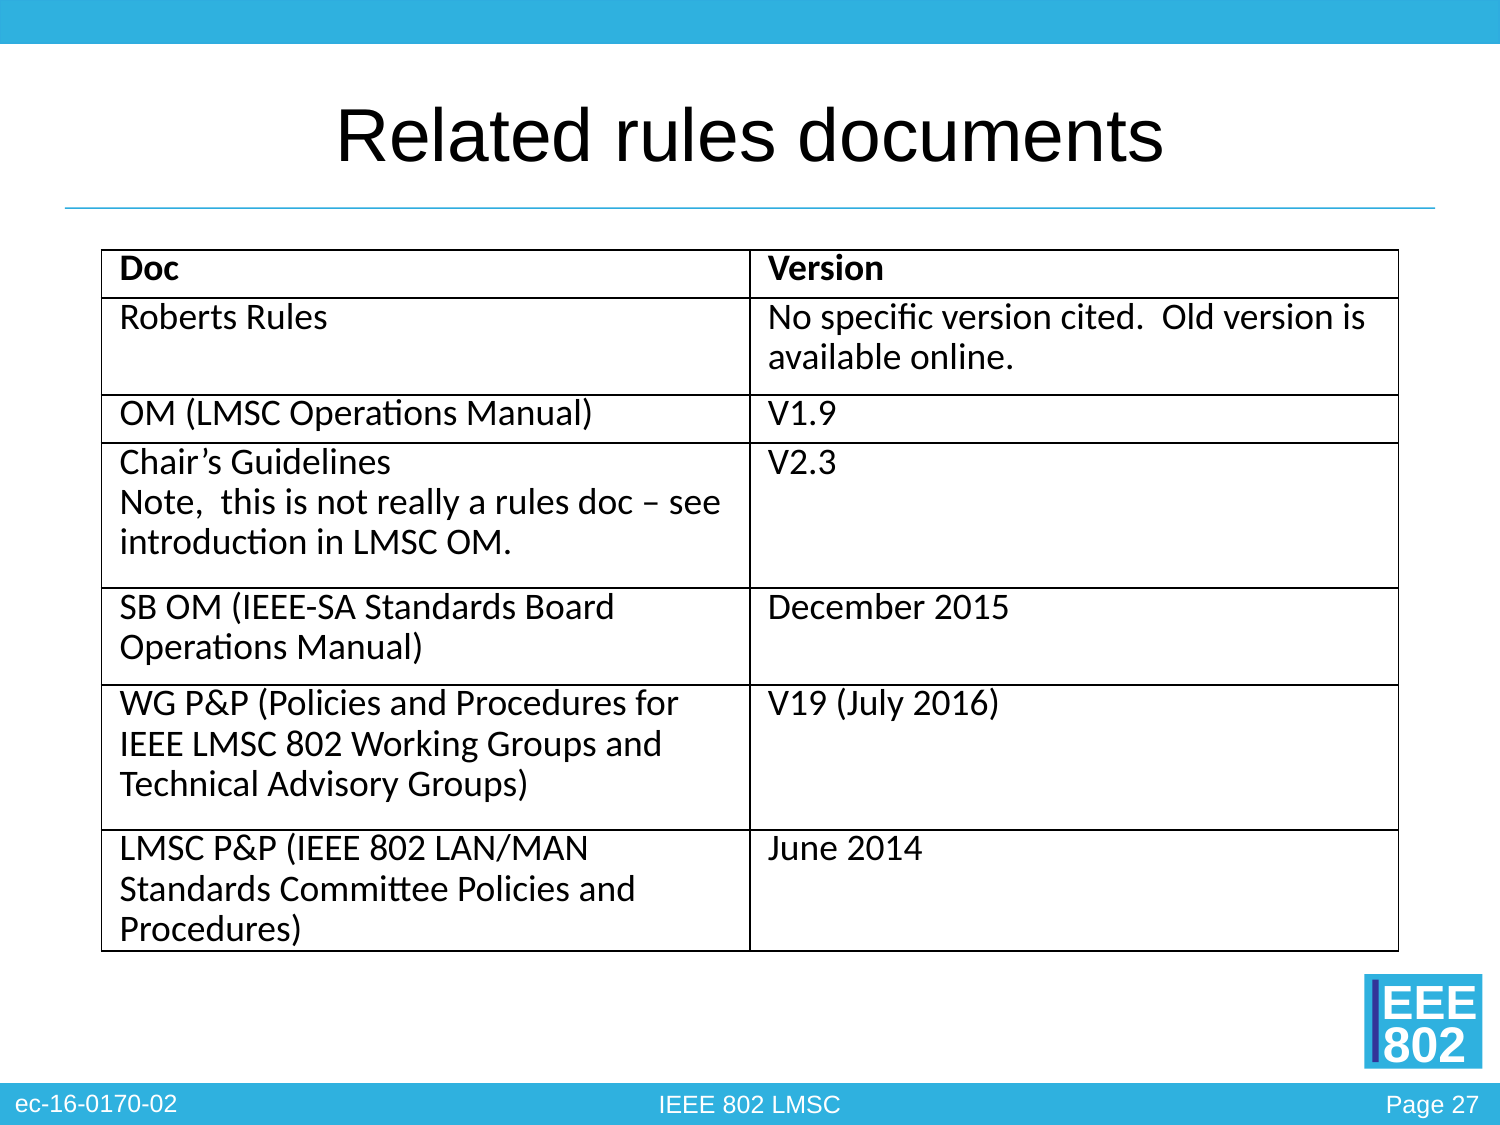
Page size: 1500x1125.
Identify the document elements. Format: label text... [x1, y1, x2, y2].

table_cell December 2015 [751, 589, 1398, 684]
table_cell V1.9 [751, 396, 1398, 442]
title Related rules documents [75, 66, 1425, 197]
table_cell SB OM (IEEE-SA Standards Board Operations Manual) [102, 589, 749, 684]
table_cell No specific version cited. Old version is available online. [751, 299, 1398, 394]
table_header Doc [102, 251, 749, 297]
table_cell V2.3 [751, 444, 1398, 587]
table_cell V19 (July 2016) [751, 686, 1398, 829]
table_cell OM (LMSC Operations Manual) [102, 396, 749, 442]
table_cell LMSC P&P (IEEE 802 LAN/MAN Standards Committee Policies and Procedures) [102, 831, 749, 950]
table_cell WG P&P (Policies and Procedures for IEEE LMSC 802 Working Groups and Technical Advisory Groups) [102, 686, 749, 829]
table_cell Chair’s Guidelines Note, this is not really a rules doc – see introduction in LMSC OM. [102, 444, 749, 587]
table_header Version [751, 251, 1398, 297]
table_cell June 2014 [751, 831, 1398, 950]
table_cell Roberts Rules [102, 299, 749, 394]
